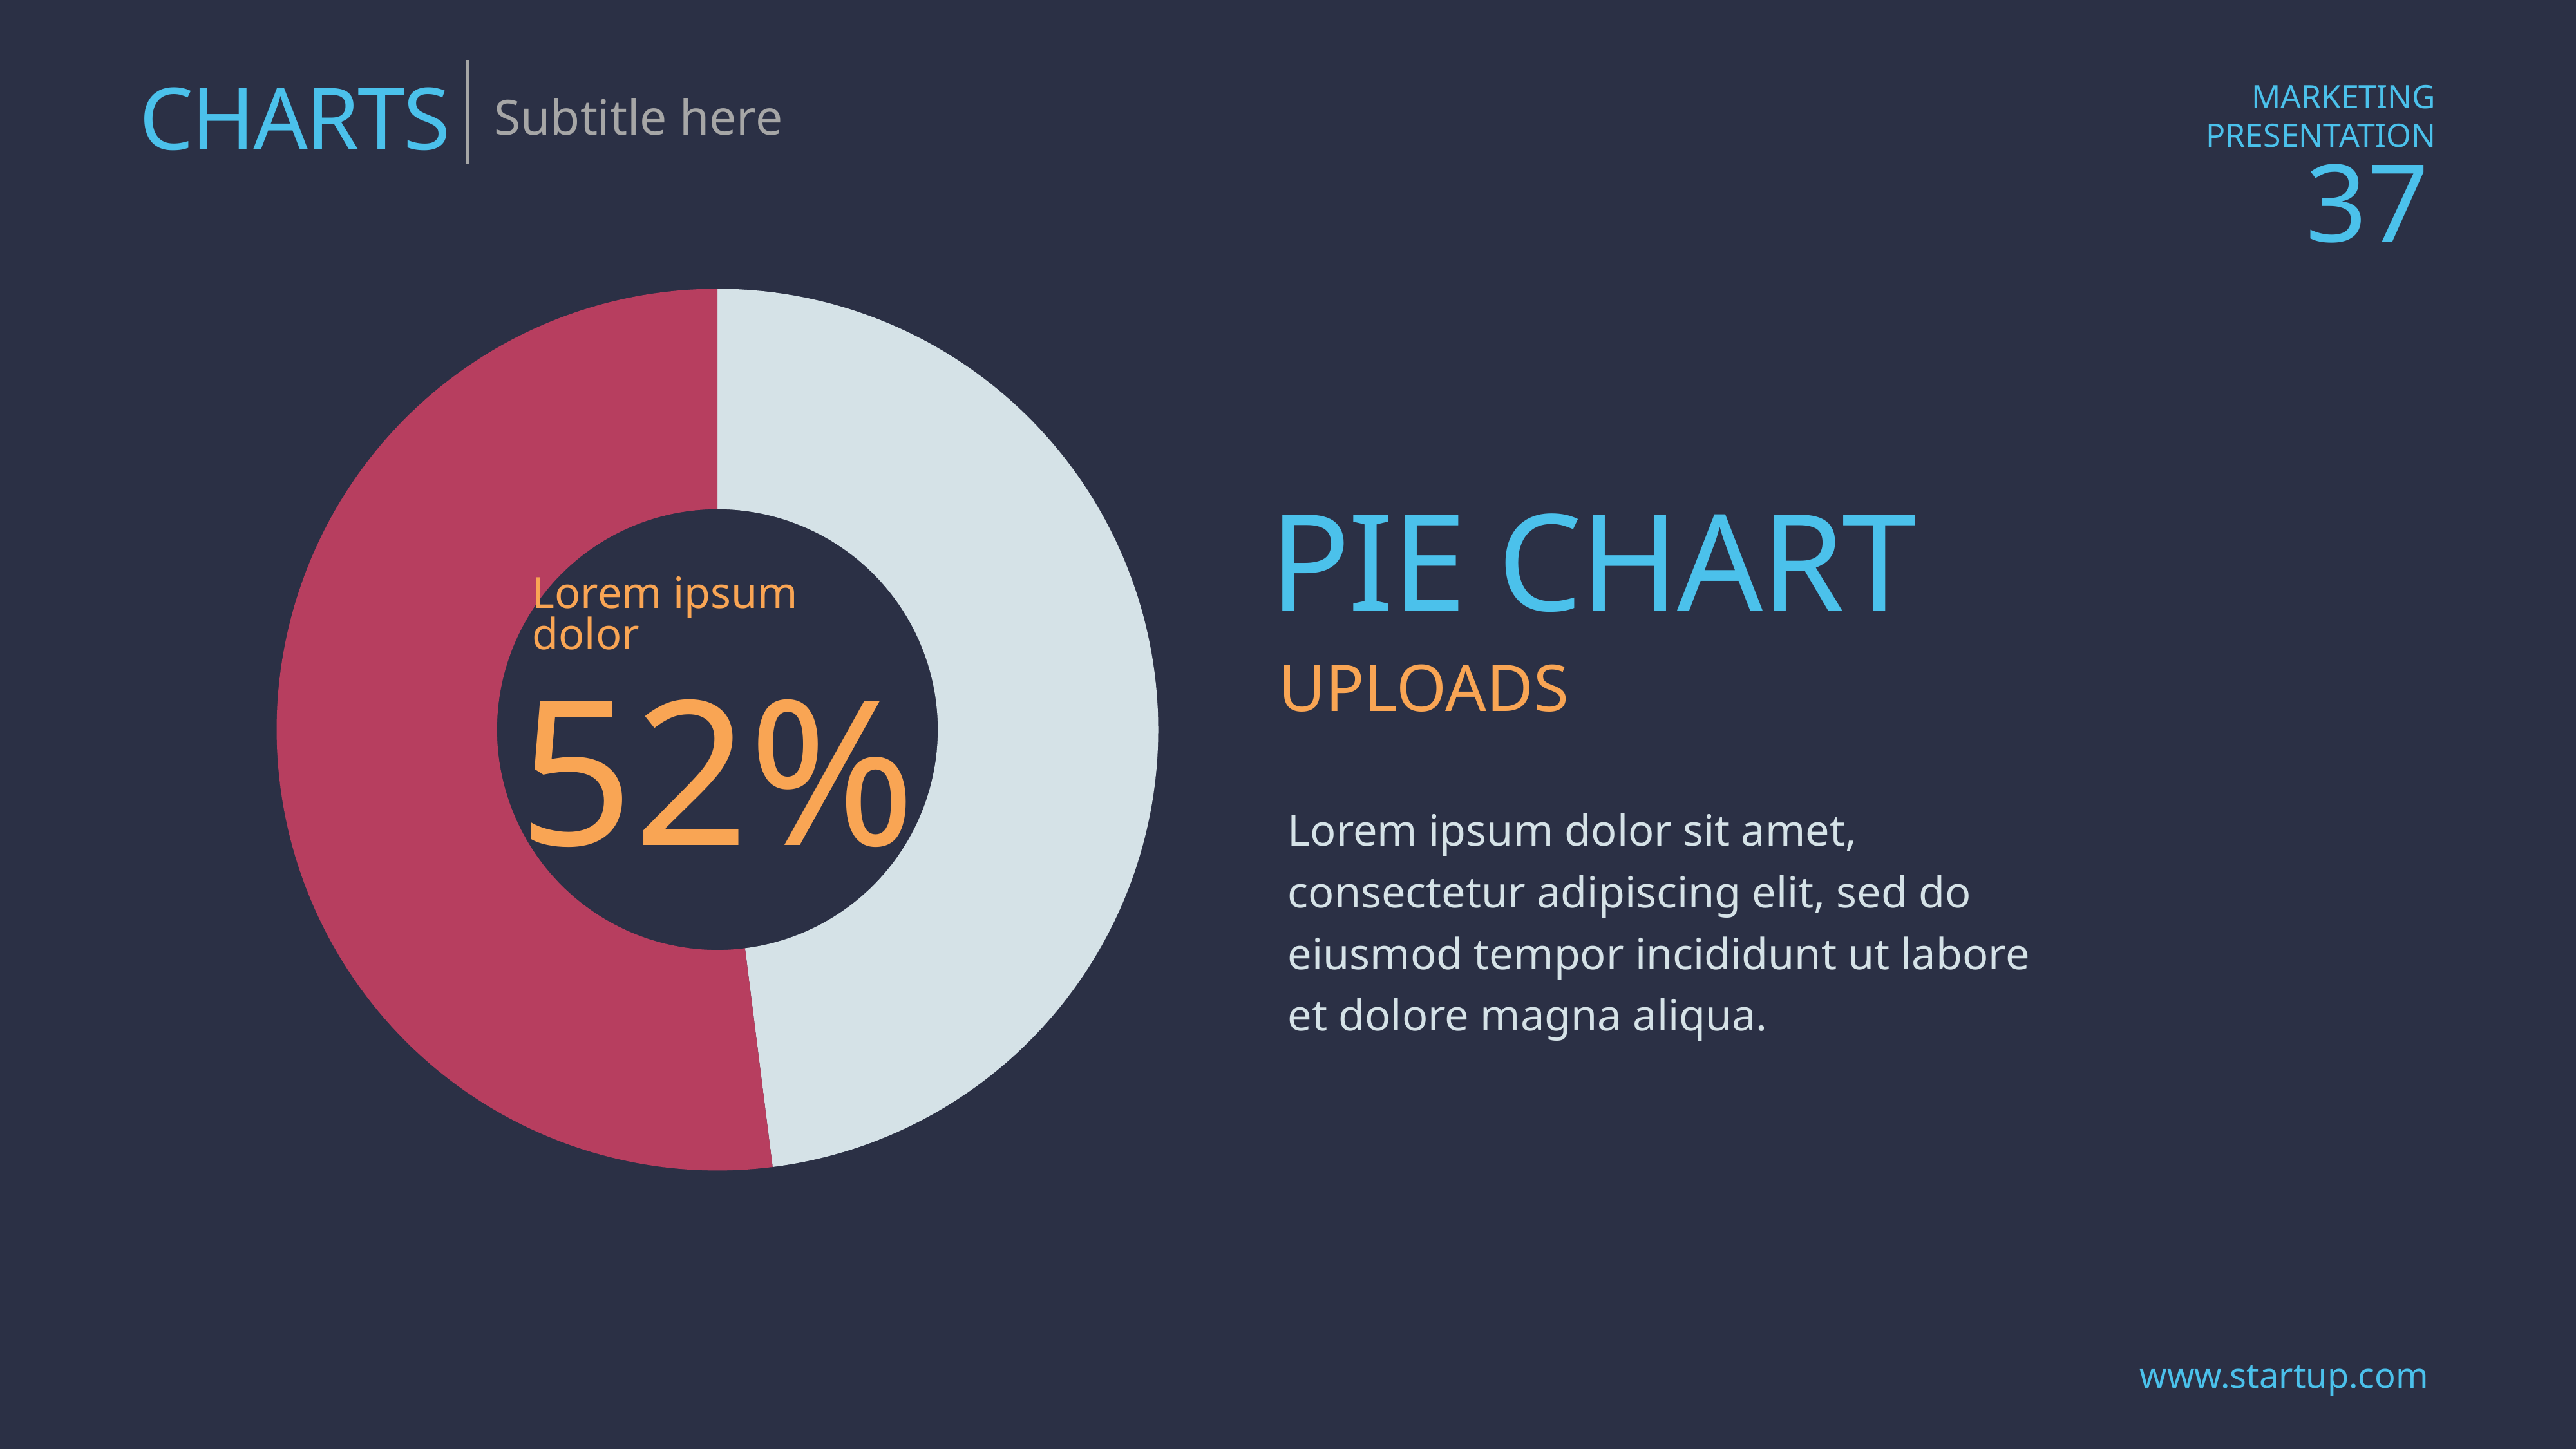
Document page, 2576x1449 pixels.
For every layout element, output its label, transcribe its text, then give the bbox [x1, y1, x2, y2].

text_box UPLOADS [1288, 646, 1587, 724]
text_box CHARTS [139, 63, 451, 167]
chart [147, 213, 1288, 1220]
text_box PIE CHART [1288, 476, 1917, 638]
text_box Lorem ipsum dolor sit amet, consectetur adipiscing elit, sed do eiusmod tempor incididunt ut labore et dolore magna aliqua. [1288, 792, 2076, 1040]
text_box Subtitle here [484, 81, 793, 149]
